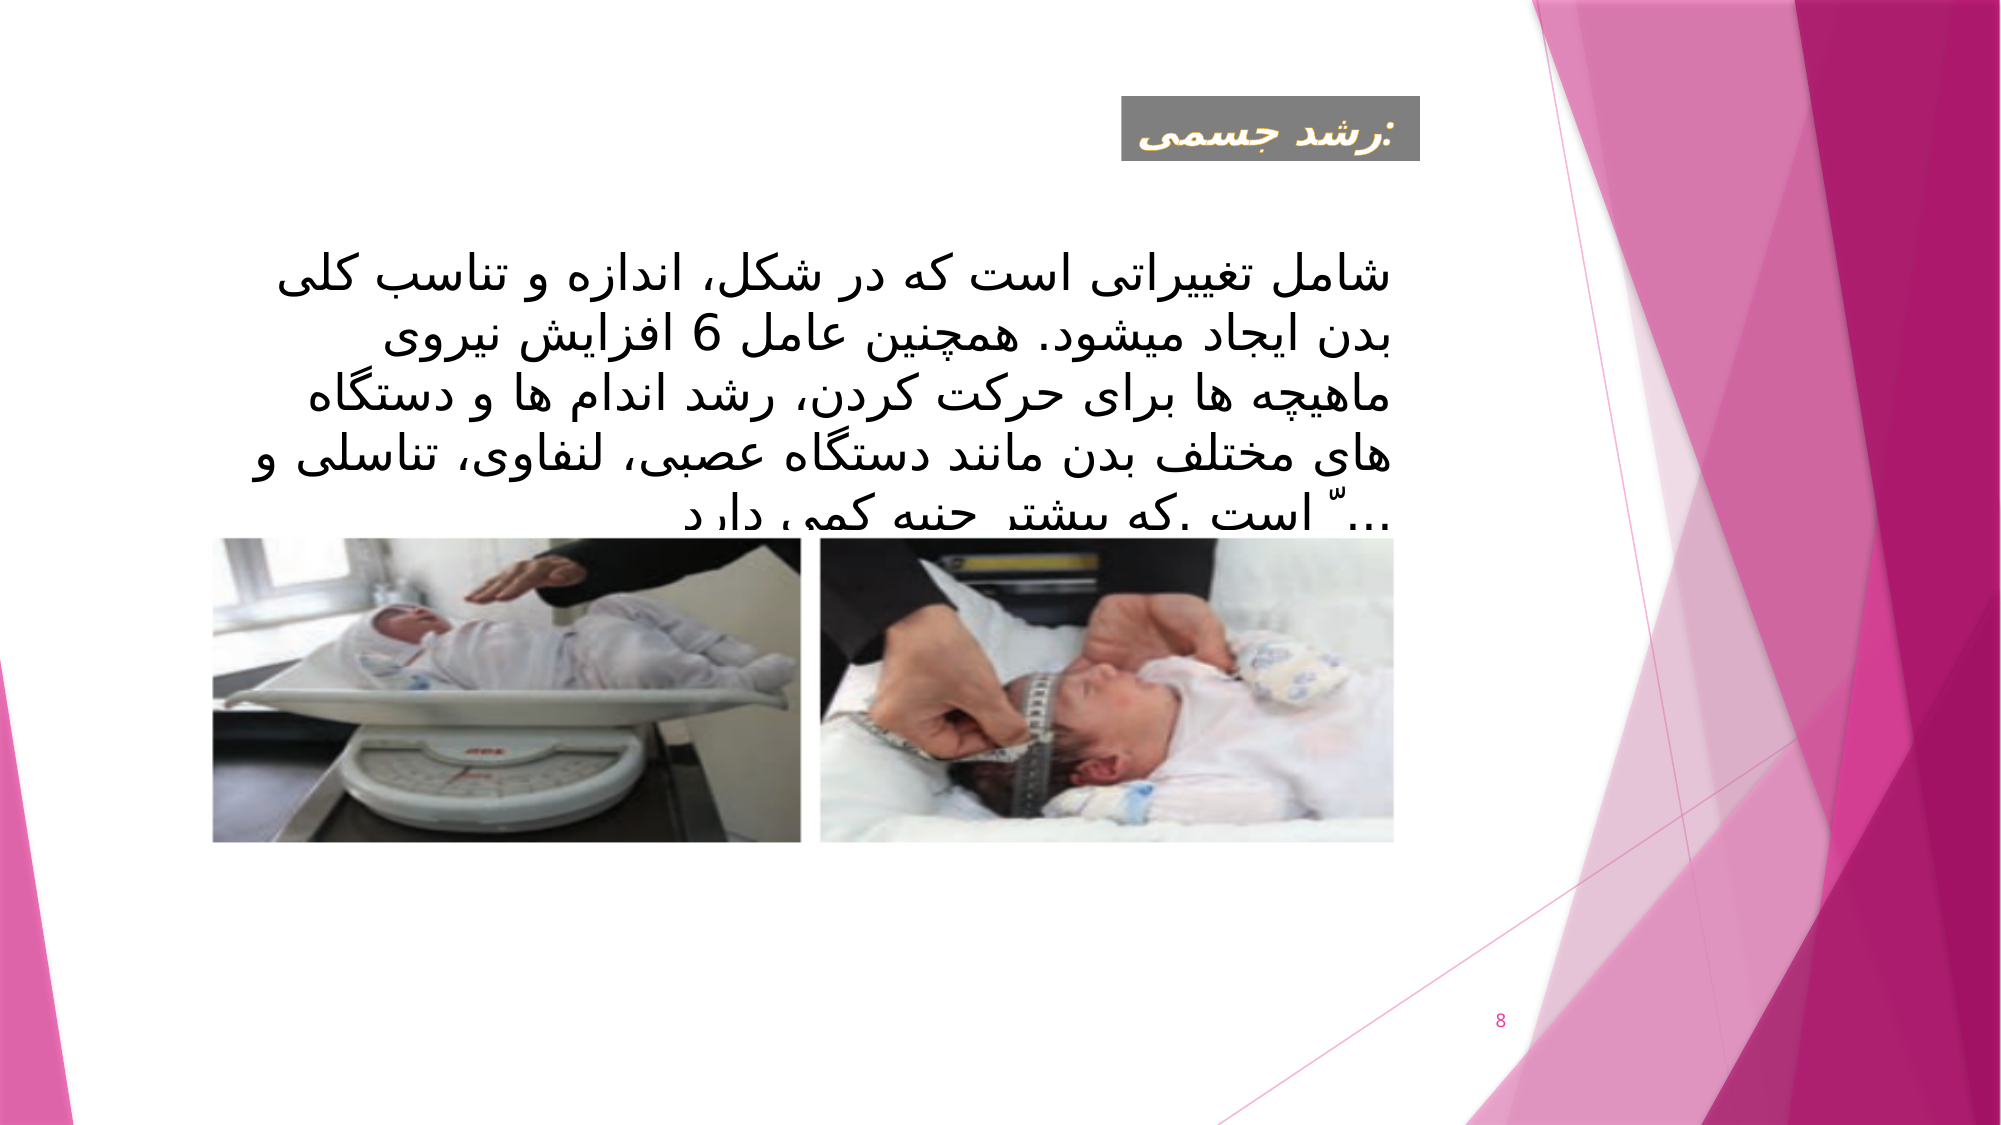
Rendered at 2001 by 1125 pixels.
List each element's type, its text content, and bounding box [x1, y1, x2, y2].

text_box رشد جسمی: [1121, 96, 1420, 161]
picture [194, 530, 1409, 854]
slide_number 8 [1409, 991, 1522, 1051]
text_box شامل تغییراتی است که در شکل، اندازه و تناسب کلی بدن ایجاد میشود. همچنین عامل 6 افزایش نیروی ماهیچه ها برای حرکت کردن، رشد اندام ها و دستگاه های مختلف بدن مانند دستگاه عصبی، لنفاوی، تناسلی و ... ّ است .که بیشتر جنبه کمی دارد [235, 233, 1409, 530]
